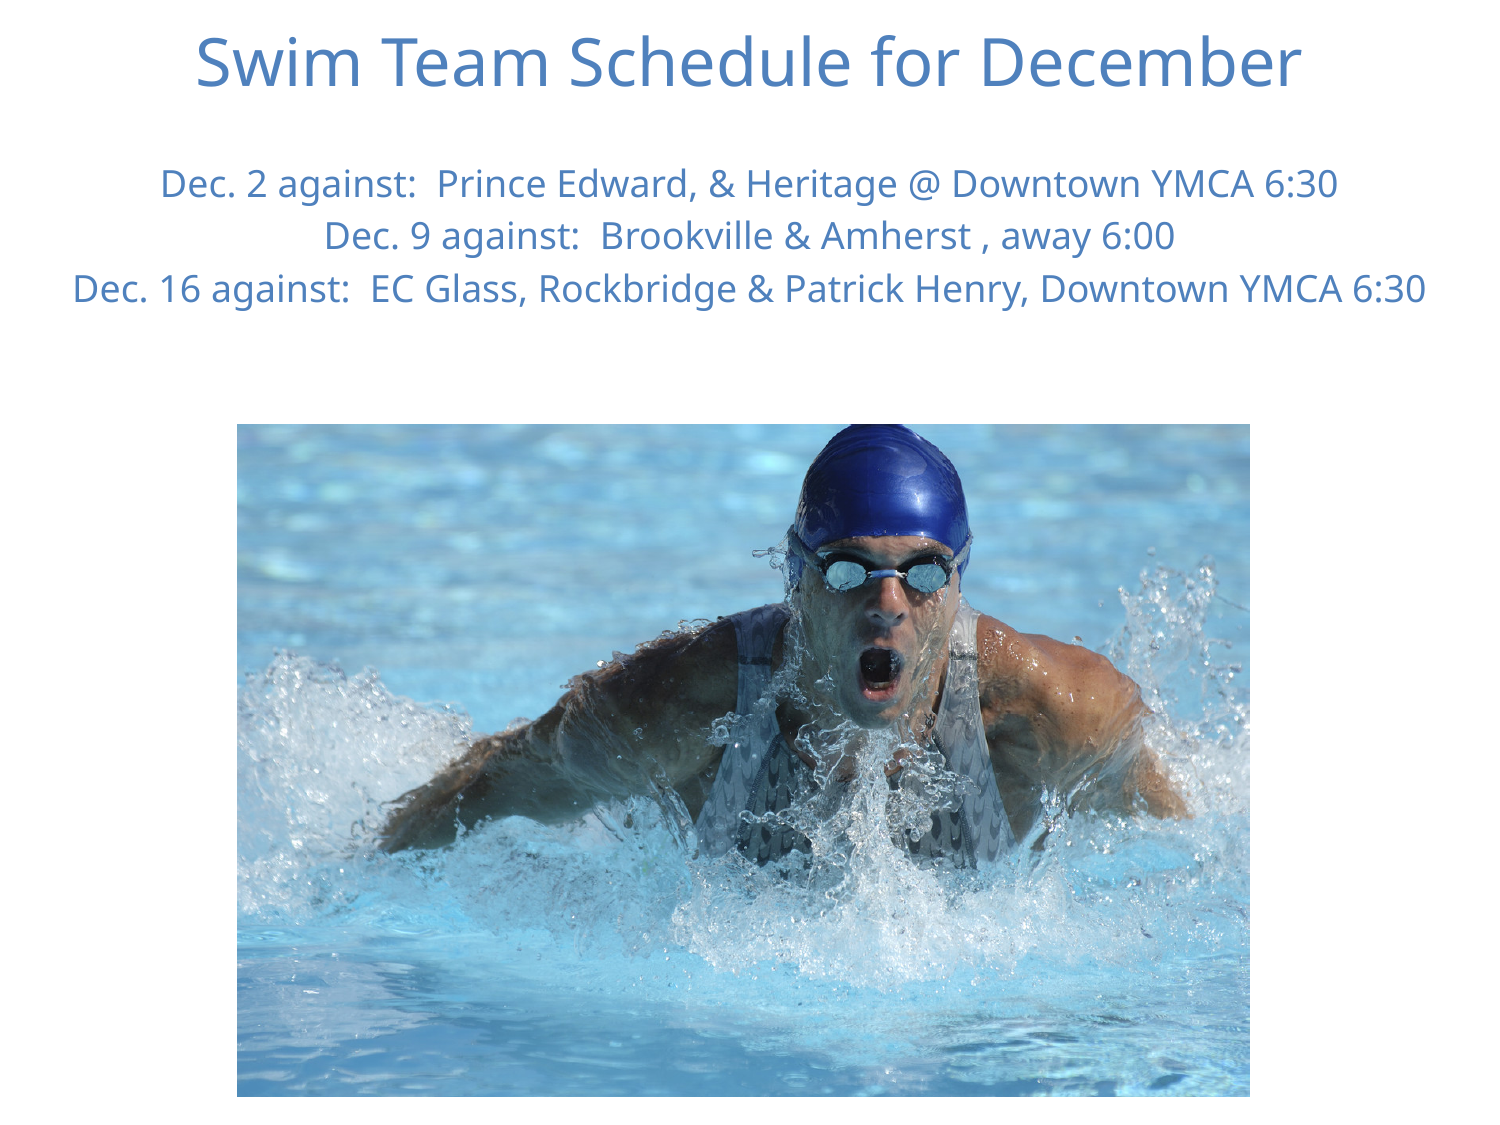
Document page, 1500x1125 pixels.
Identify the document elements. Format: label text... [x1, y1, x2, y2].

subtitle Swim Team Schedule for December Dec. 2 against: Prince Edward, & Heritage @ Downtown YMCA 6:30 Dec. 9 against: Brookville & Amherst , away 6:00 Dec. 16 against: EC Glass, Rockbridge & Patrick Henry, Downtown YMCA 6:30 [0, 12, 1500, 1097]
picture [237, 424, 1250, 1098]
